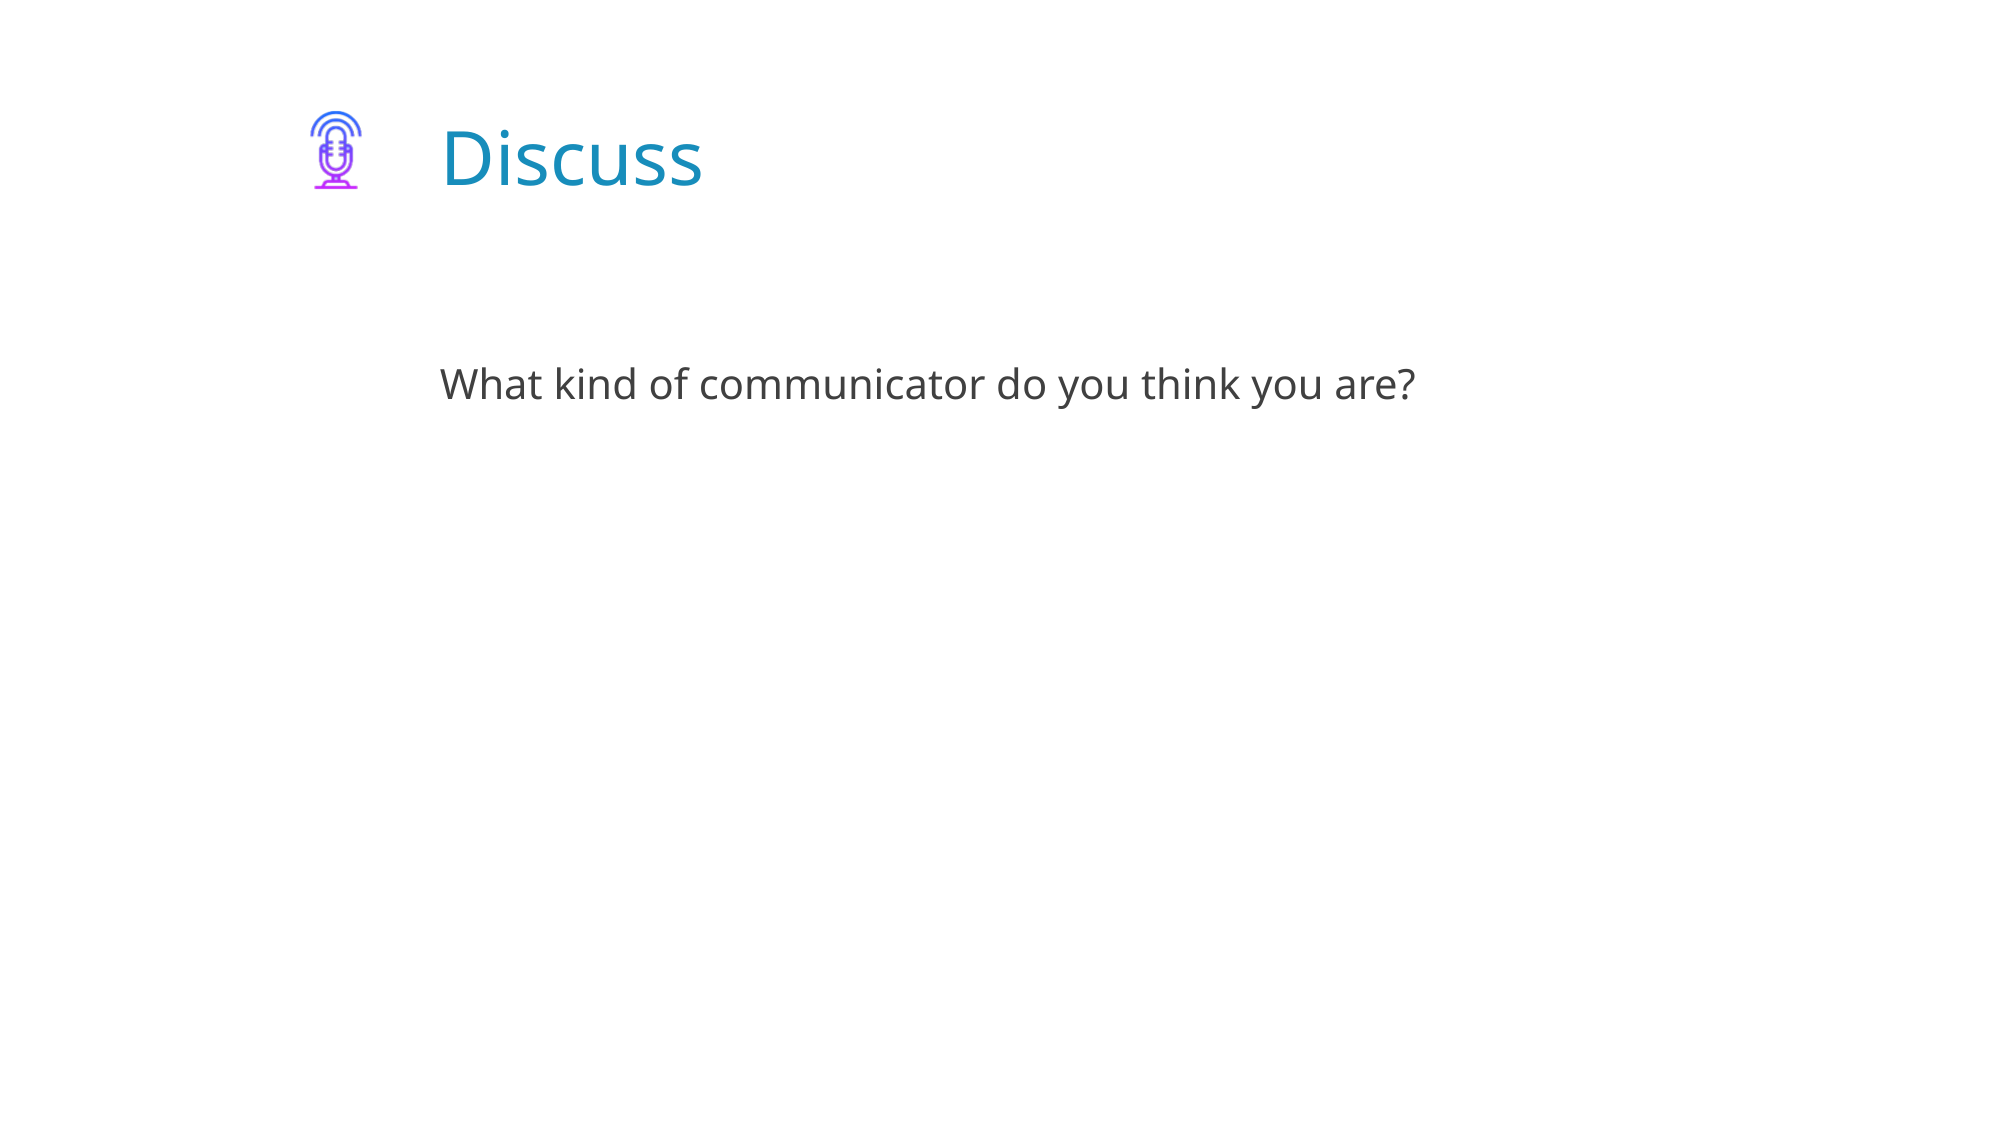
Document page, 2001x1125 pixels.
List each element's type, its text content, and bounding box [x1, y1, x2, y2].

title Discuss [425, 102, 1888, 313]
list What kind of communicator do you think you are? [424, 350, 1888, 1074]
picture [287, 102, 384, 198]
